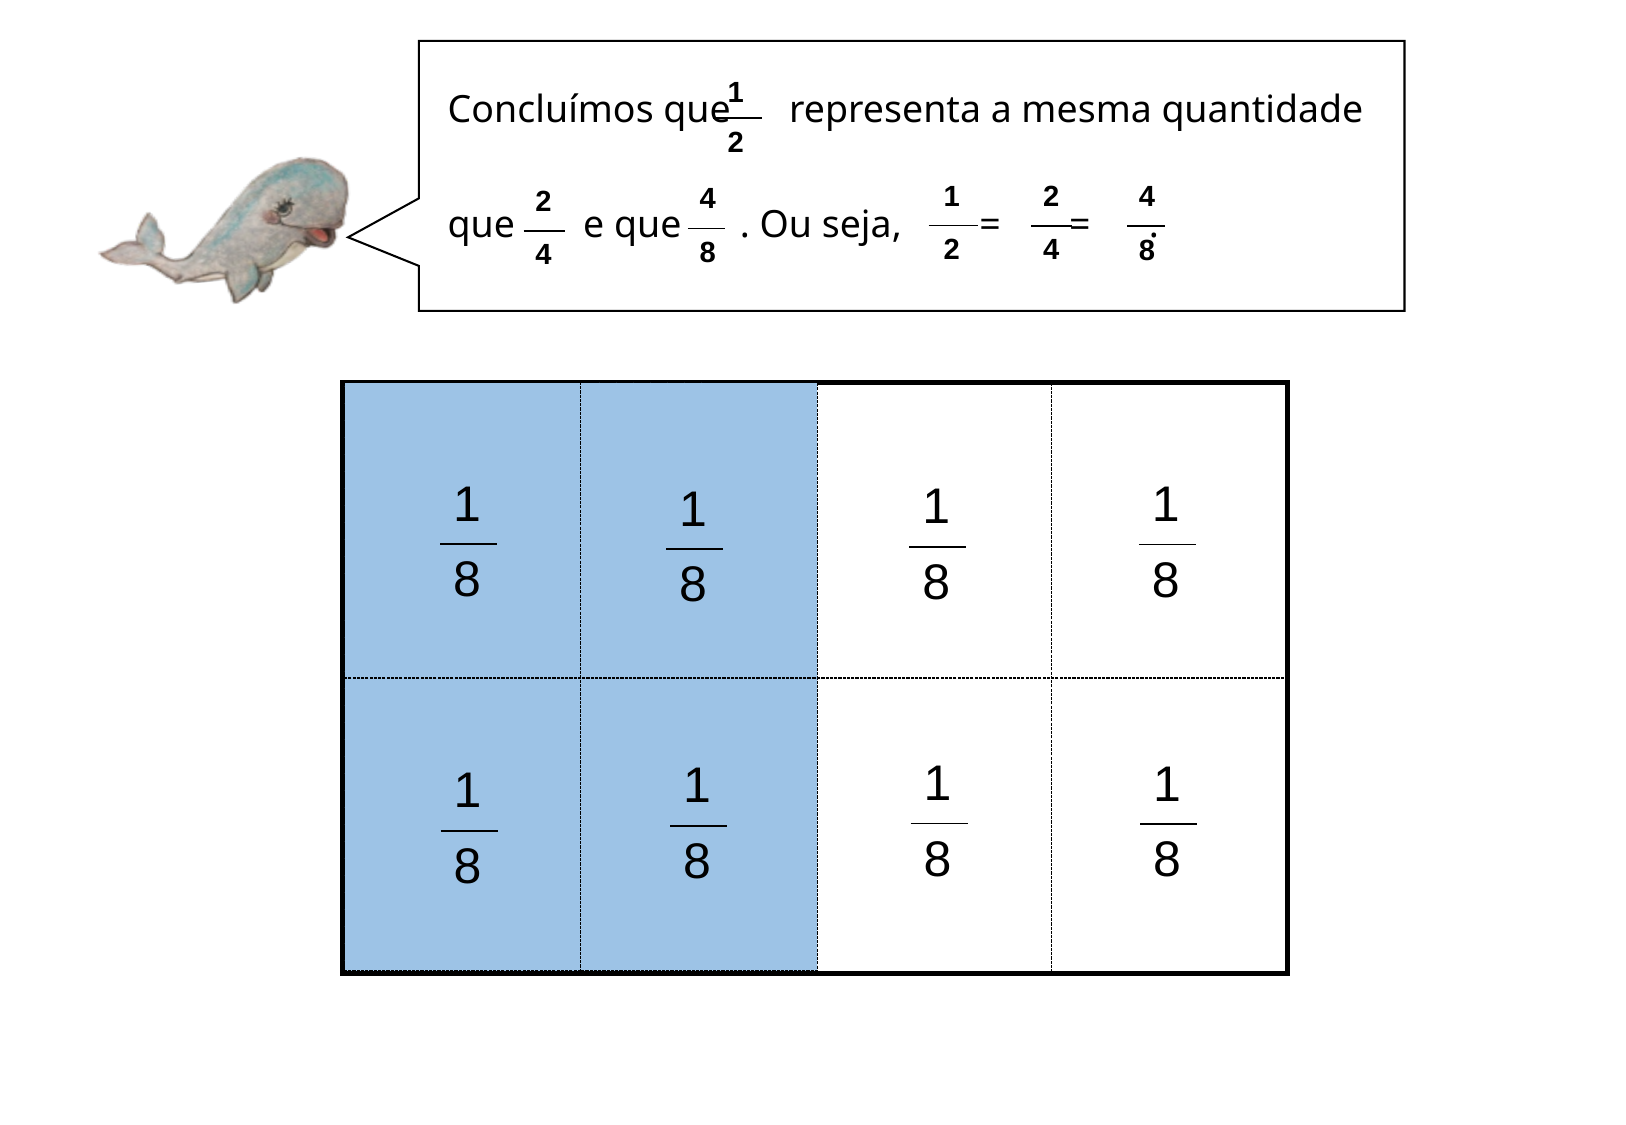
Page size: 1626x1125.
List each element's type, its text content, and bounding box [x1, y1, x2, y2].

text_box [418, 40, 1405, 311]
table_header 1 [670, 750, 727, 825]
table_header 1 [1139, 469, 1196, 544]
table_cell 8 [666, 550, 723, 625]
text_box [582, 679, 1051, 974]
table_cell 8 [440, 545, 497, 619]
table_header 1 [1140, 748, 1197, 823]
table_header 1 [911, 748, 968, 823]
table_header 1 [666, 473, 723, 548]
table_cell 8 [1139, 545, 1196, 620]
table_cell 8 [1140, 825, 1197, 899]
table_header 1 [440, 468, 497, 543]
table_header 1 [909, 471, 966, 546]
text_box [581, 382, 1051, 679]
table_cell 8 [670, 827, 727, 901]
text_box [344, 382, 582, 974]
table_cell 8 [909, 548, 966, 622]
table_cell 8 [441, 832, 498, 906]
picture [78, 145, 378, 319]
text_box [1050, 382, 1288, 974]
table_cell 8 [911, 824, 968, 899]
text_box [581, 679, 818, 972]
table_header 1 [441, 755, 498, 830]
